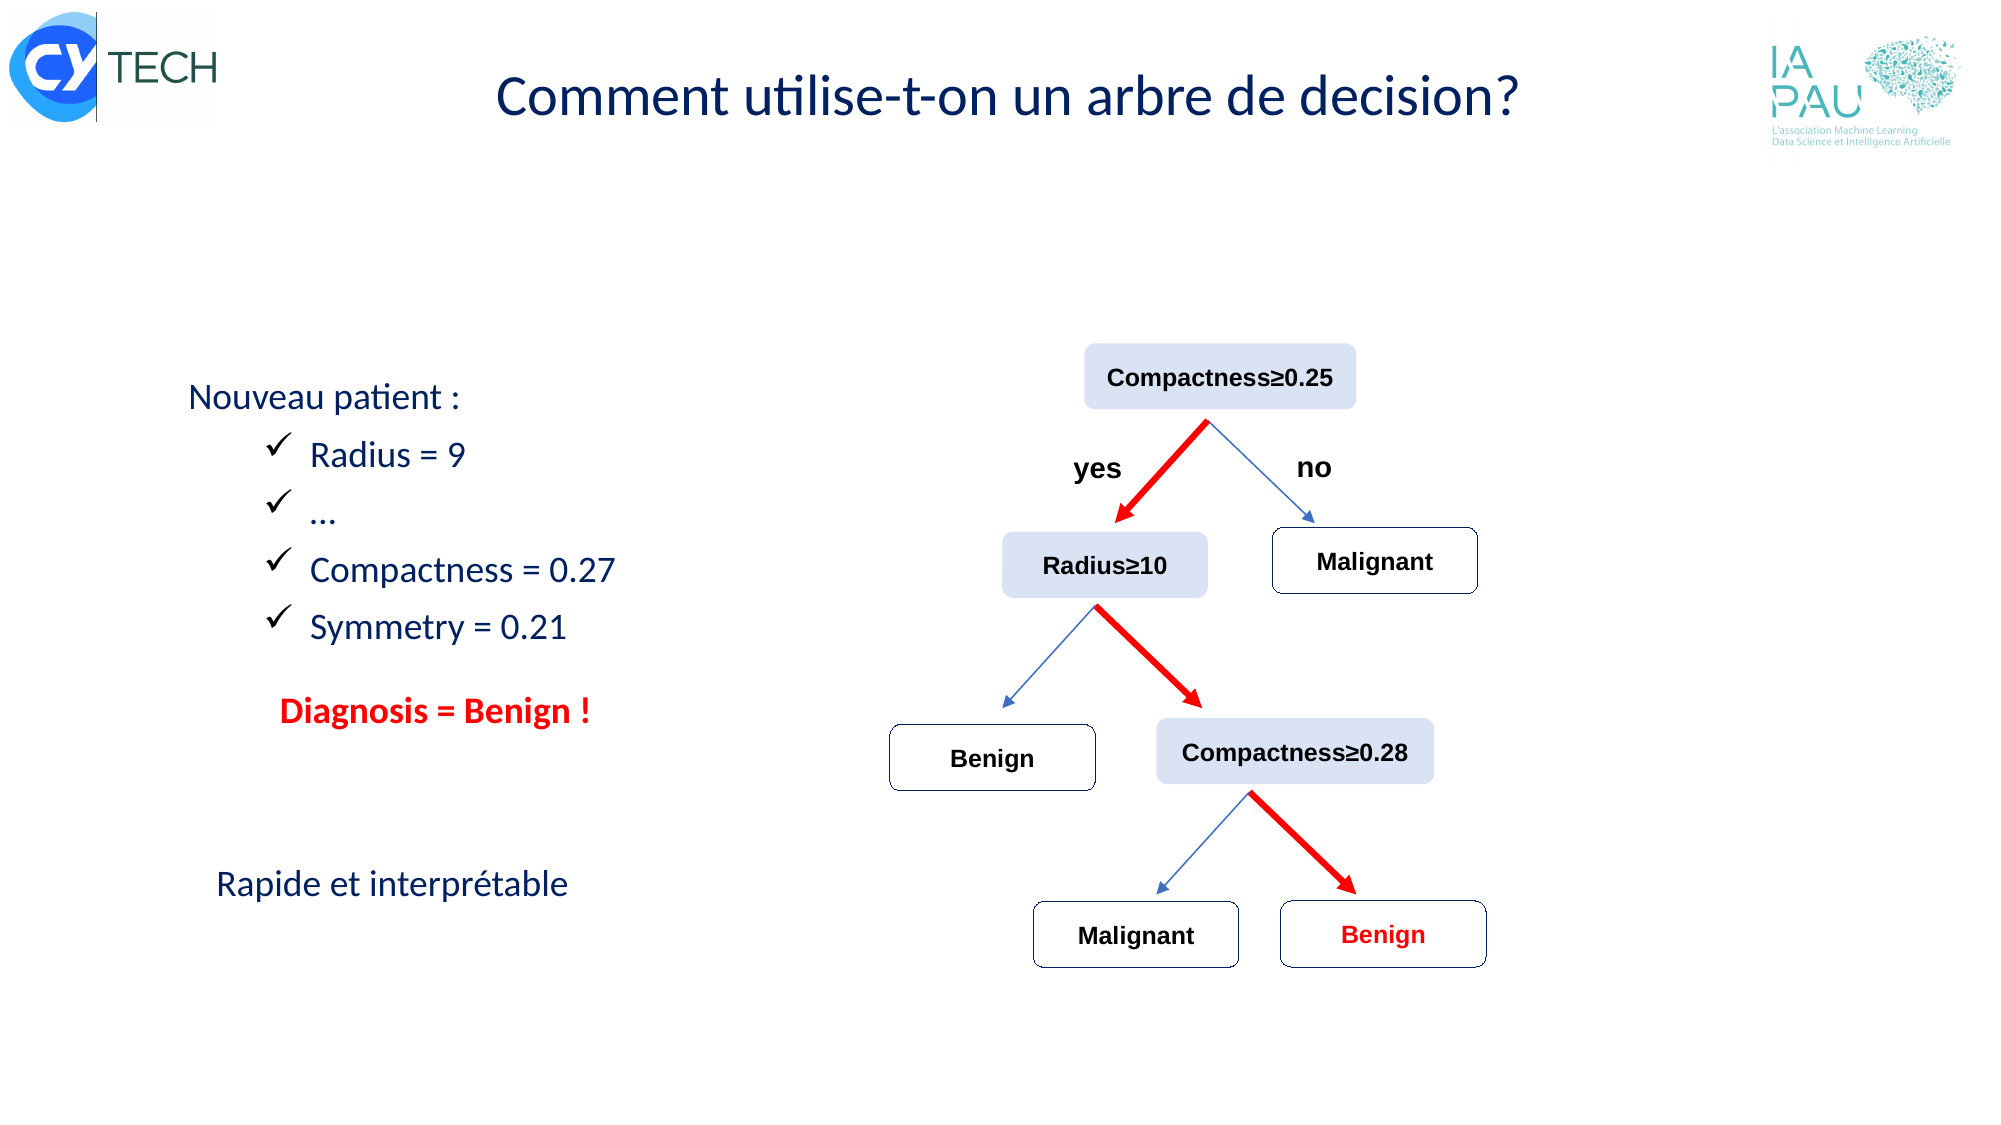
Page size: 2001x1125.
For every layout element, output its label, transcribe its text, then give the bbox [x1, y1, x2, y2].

text_box Nouveau patient : Radius = 9 … Compactness = 0.27 Symmetry = 0.21 [173, 364, 884, 655]
text_box Rapide et interprétable [201, 851, 693, 911]
text_box Comment utilise-t-on un arbre de decision? [481, 49, 1669, 135]
picture [1738, 12, 1986, 169]
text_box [889, 343, 1487, 969]
text_box Diagnosis = Benign ! [265, 679, 685, 739]
picture [9, 12, 216, 122]
